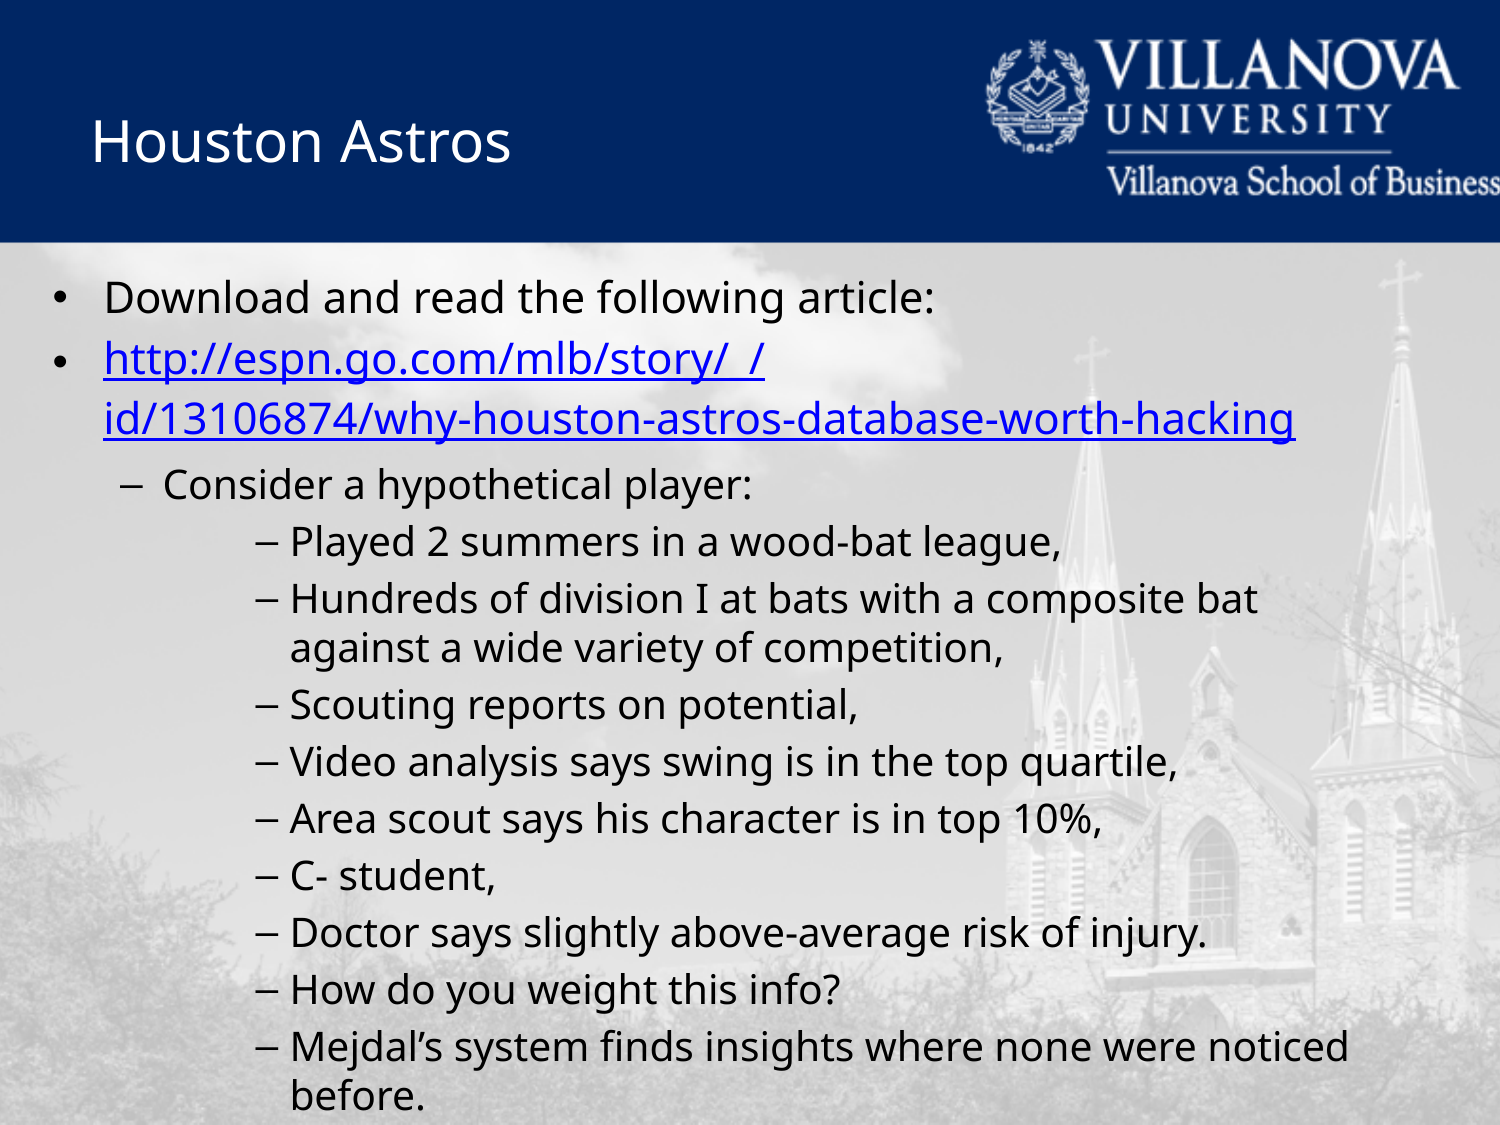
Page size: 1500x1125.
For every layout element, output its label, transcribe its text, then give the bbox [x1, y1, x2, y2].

title Houston Astros [75, 45, 1425, 233]
list Download and read the following article: http://espn.go.com/mlb/story/_/id/13106874/why-houston-astros-database-worth-hacking Consider a hypothetical player: Played 2 summers in a wood-bat league, Hundreds of division I at bats with a composite bat against a wide variety of competition, Scouting reports on potential, Video analysis says swing is in the top quartile, Area scout says his character is in top 10%, C- student, Doctor says slightly above-average risk of injury. How do you weight this info? Mejdal’s system finds insights where none were noticed before. [37, 262, 1425, 1125]
picture [0, 0, 1500, 1125]
